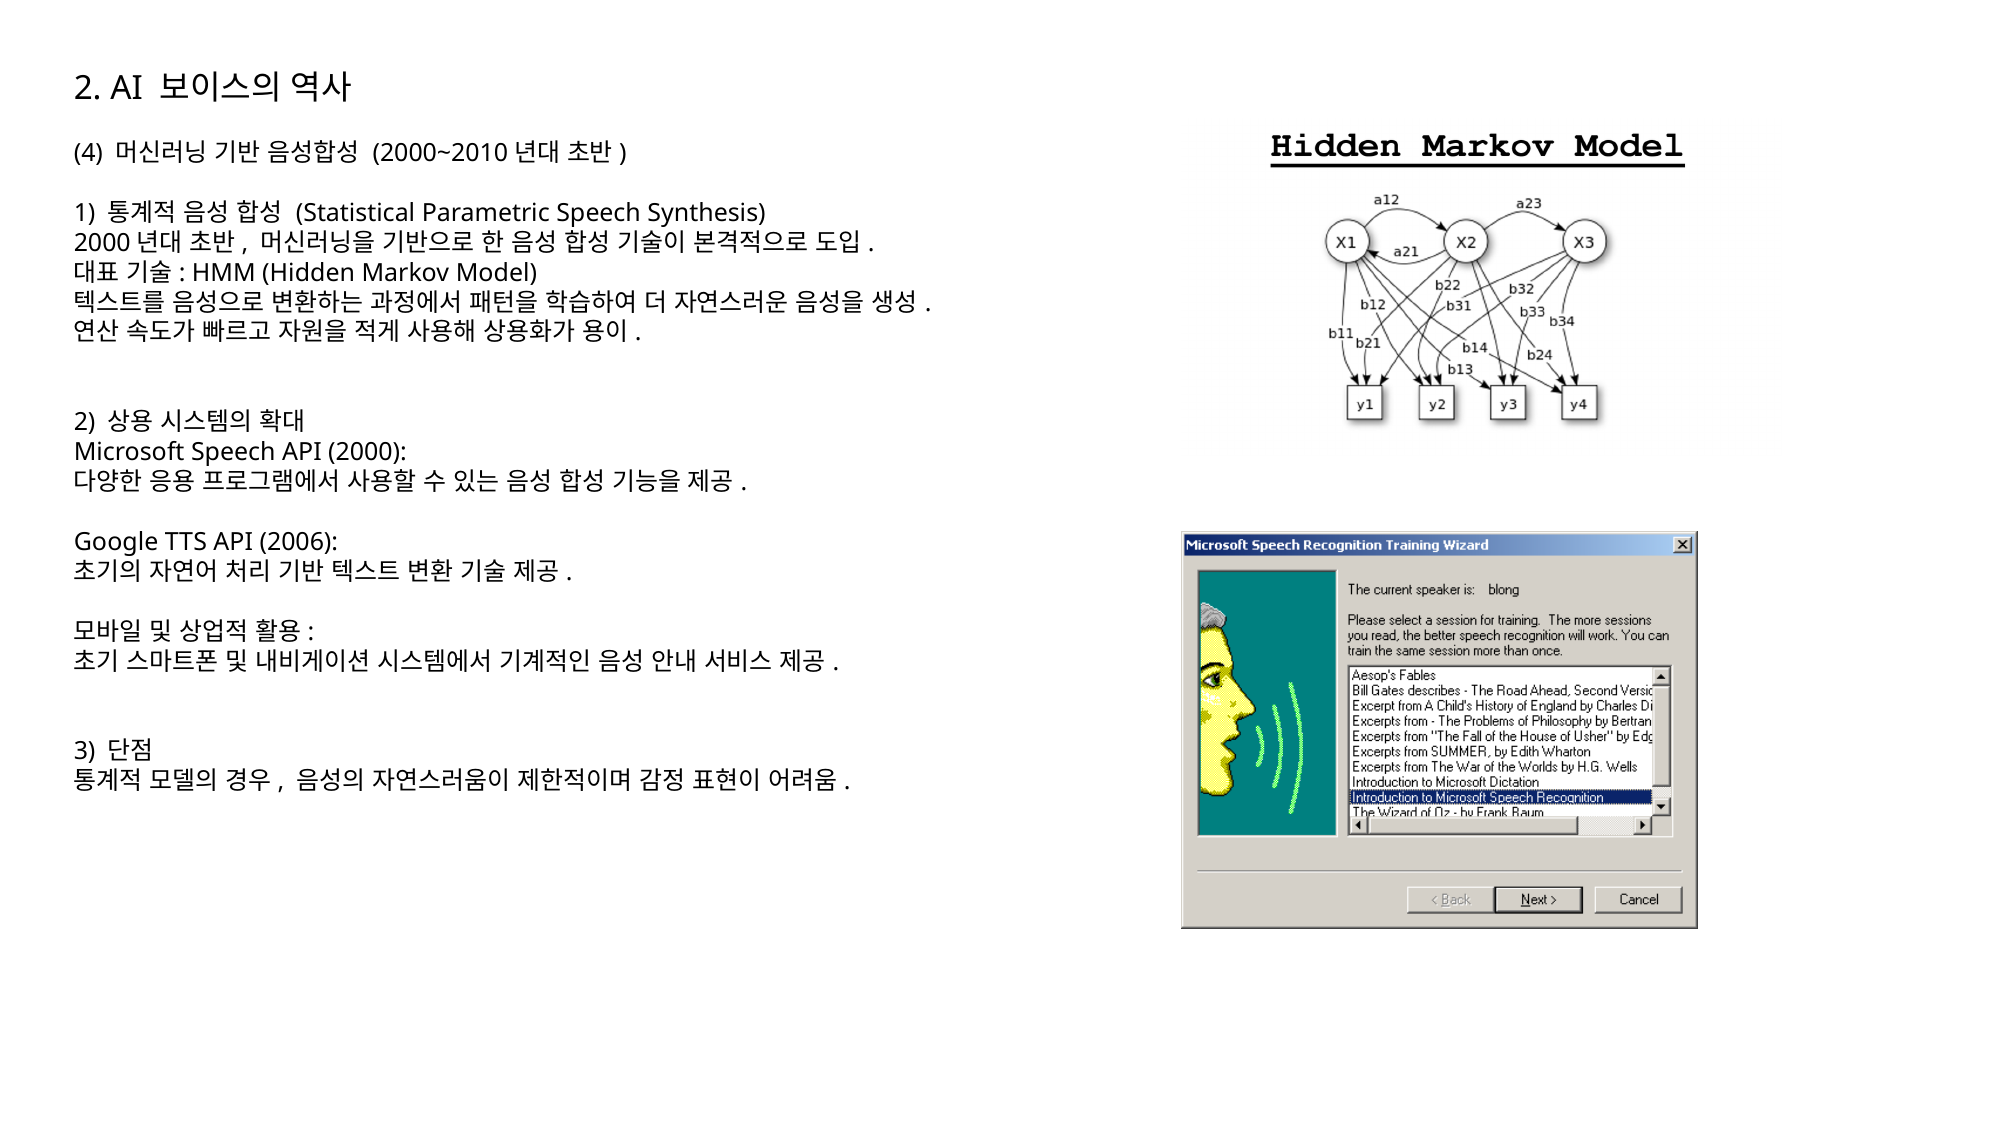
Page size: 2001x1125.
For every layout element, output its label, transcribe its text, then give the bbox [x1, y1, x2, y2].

picture [1180, 117, 1782, 457]
text_box 2. AI 보이스의 역사 (4) 머신러닝 기반 음성합성 (2000~2010년대 초반) 1) 통계적 음성 합성 (Statistical Parametric Speech Synthesis) 2000년대 초반, 머신러닝을 기반으로 한 음성 합성 기술이 본격적으로 도입. 대표 기술: HMM (Hidden Markov Model) 텍스트를 음성으로 변환하는 과정에서 패턴을 학습하여 더 자연스러운 음성을 생성. 연산 속도가 빠르고 자원을 적게 사용해 상용화가 용이. 2) 상용 시스템의 확대 Microsoft Speech API (2000): 다양한 응용 프로그램에서 사용할 수 있는 음성 합성 기능을 제공. Google TTS API (2006): 초기의 자연어 처리 기반 텍스트 변환 기술 제공. 모바일 및 상업적 활용: 초기 스마트폰 및 내비게이션 시스템에서 기계적인 음성 안내 서비스 제공. 3) 단점 통계적 모델의 경우, 음성의 자연스러움이 제한적이며 감정 표현이 어려움. [58, 59, 1920, 803]
picture [1180, 530, 1699, 930]
